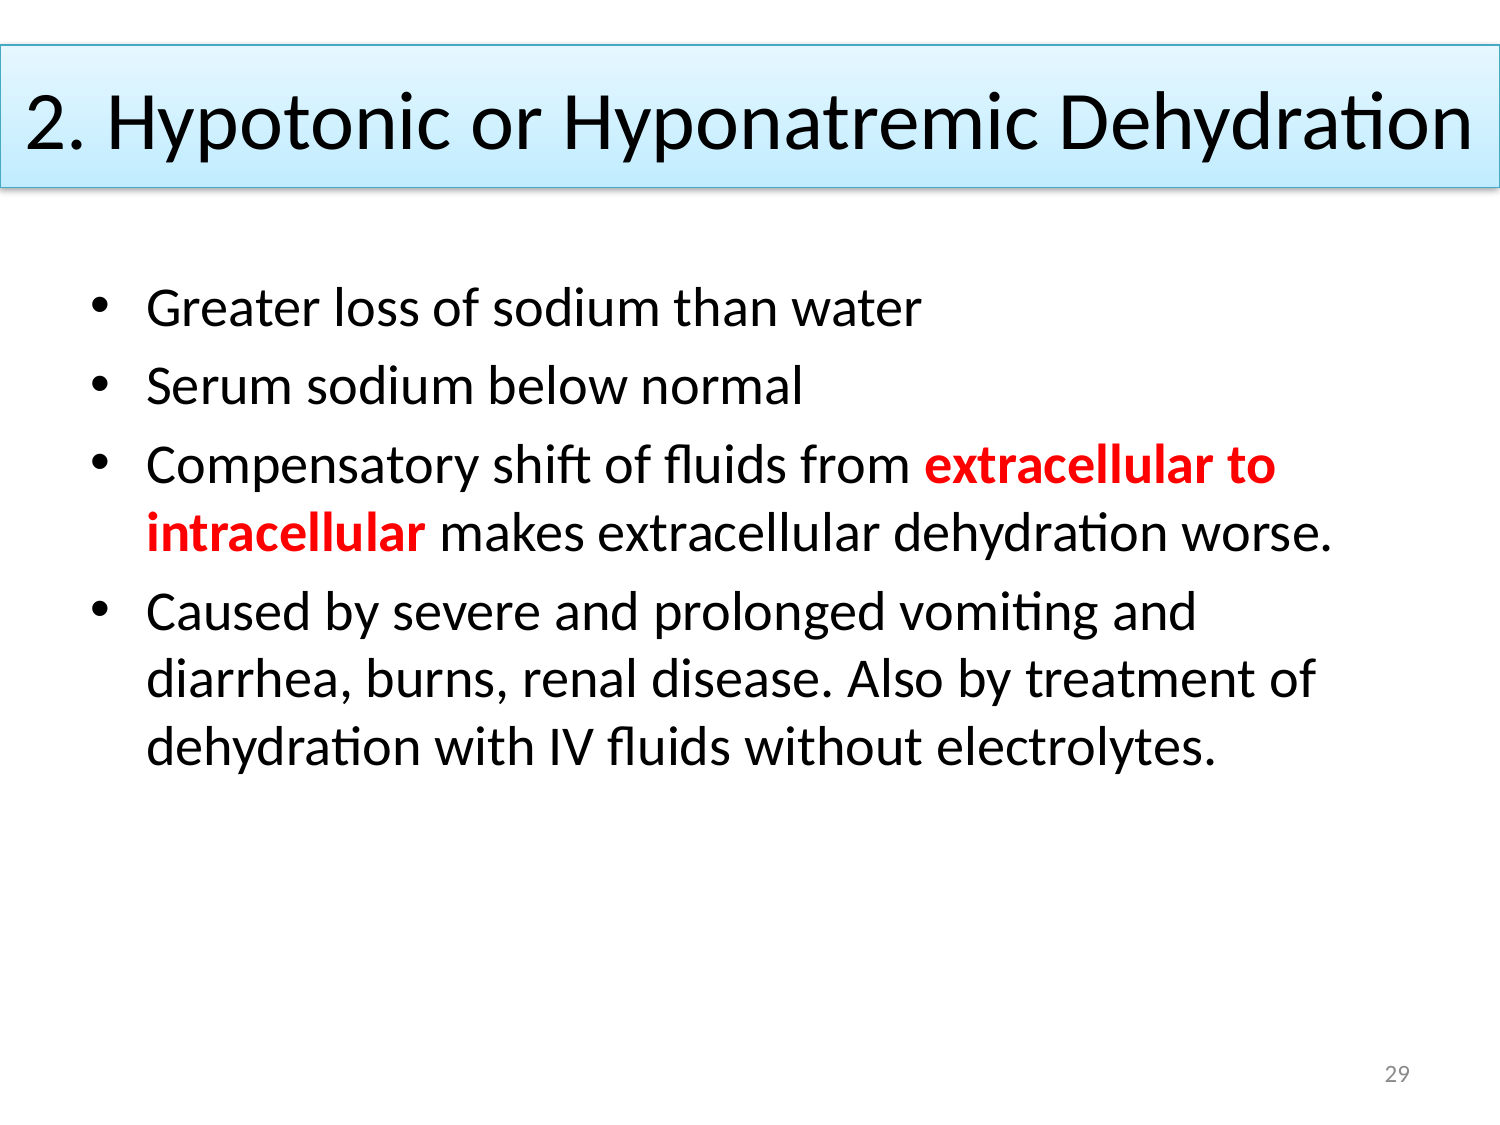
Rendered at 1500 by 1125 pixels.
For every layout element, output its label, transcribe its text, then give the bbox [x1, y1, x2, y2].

slide_number 29 [1074, 1042, 1425, 1103]
title 2. Hypotonic or Hyponatremic Dehydration [0, 44, 1500, 188]
list Greater loss of sodium than water Serum sodium below normal Compensatory shift of fluids from extracellular to intracellular makes extracellular dehydration worse. Caused by severe and prolonged vomiting and diarrhea, burns, renal disease. Also by treatment of dehydration with IV fluids without electrolytes. [75, 262, 1425, 1005]
